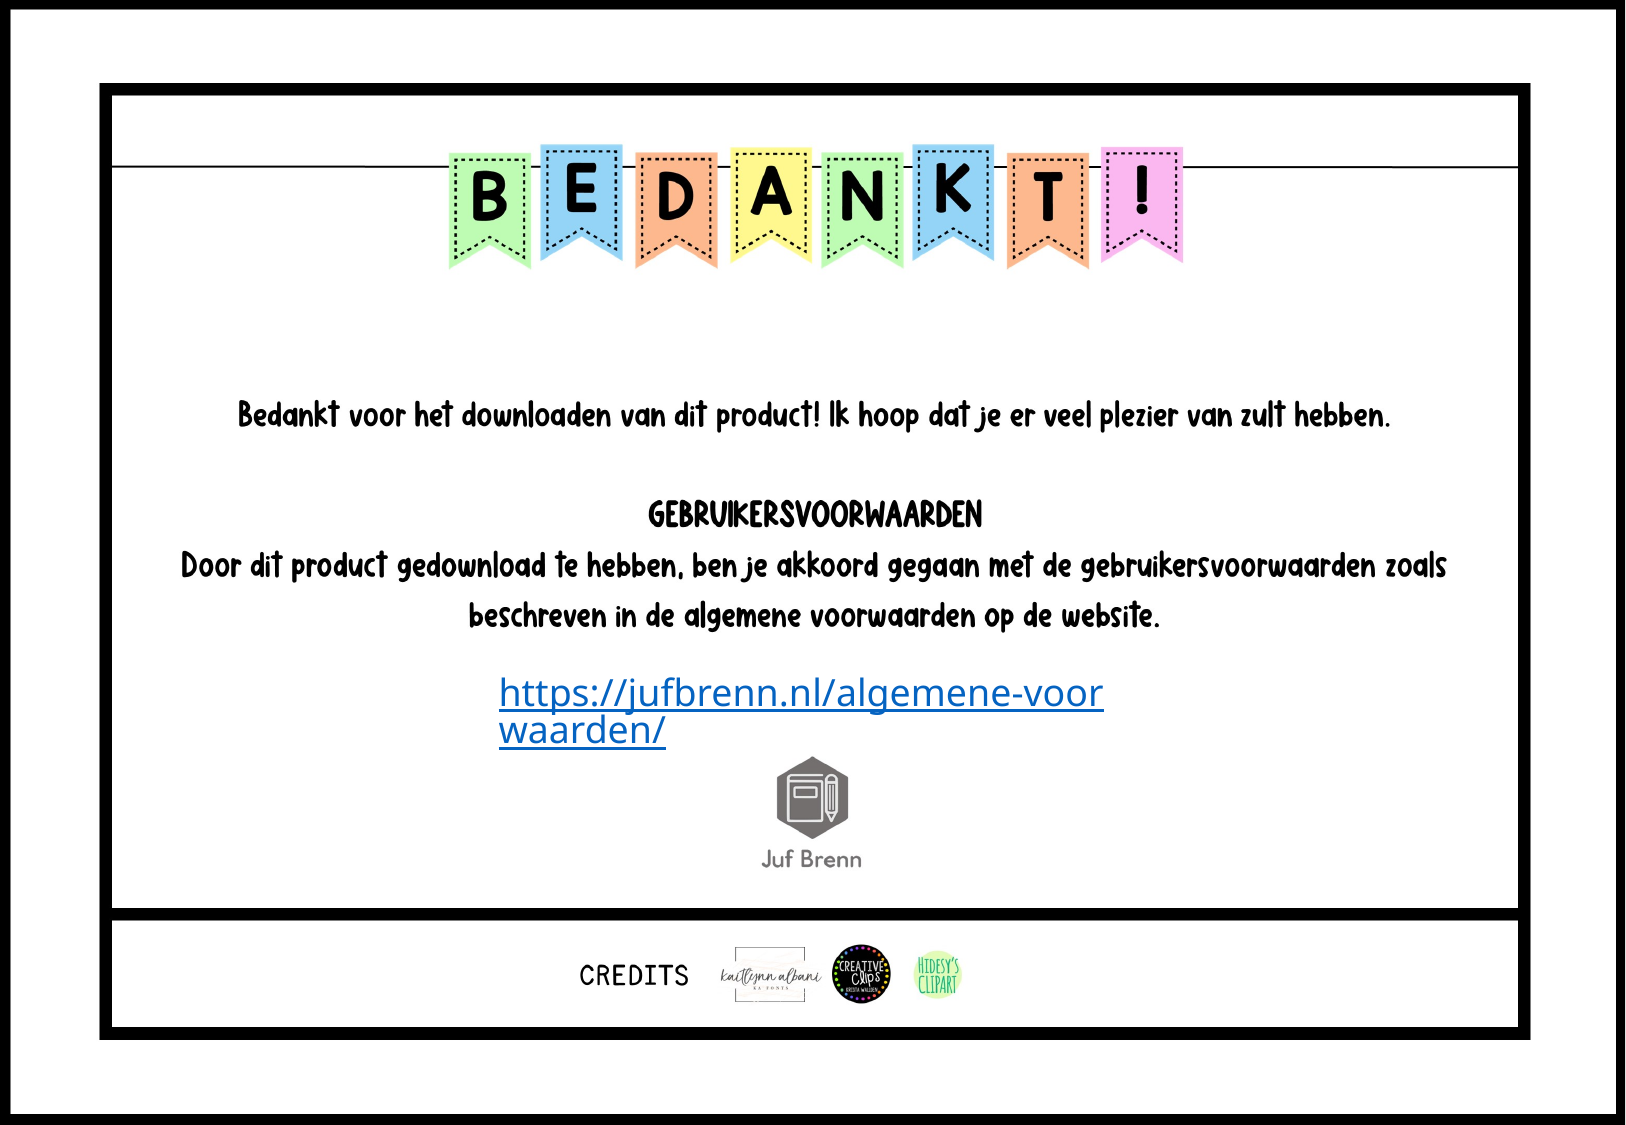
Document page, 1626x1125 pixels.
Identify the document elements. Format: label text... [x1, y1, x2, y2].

picture [0, 0, 1626, 1125]
text_box https://jufbrenn.nl/algemene-voorwaarden/ [483, 661, 1144, 728]
